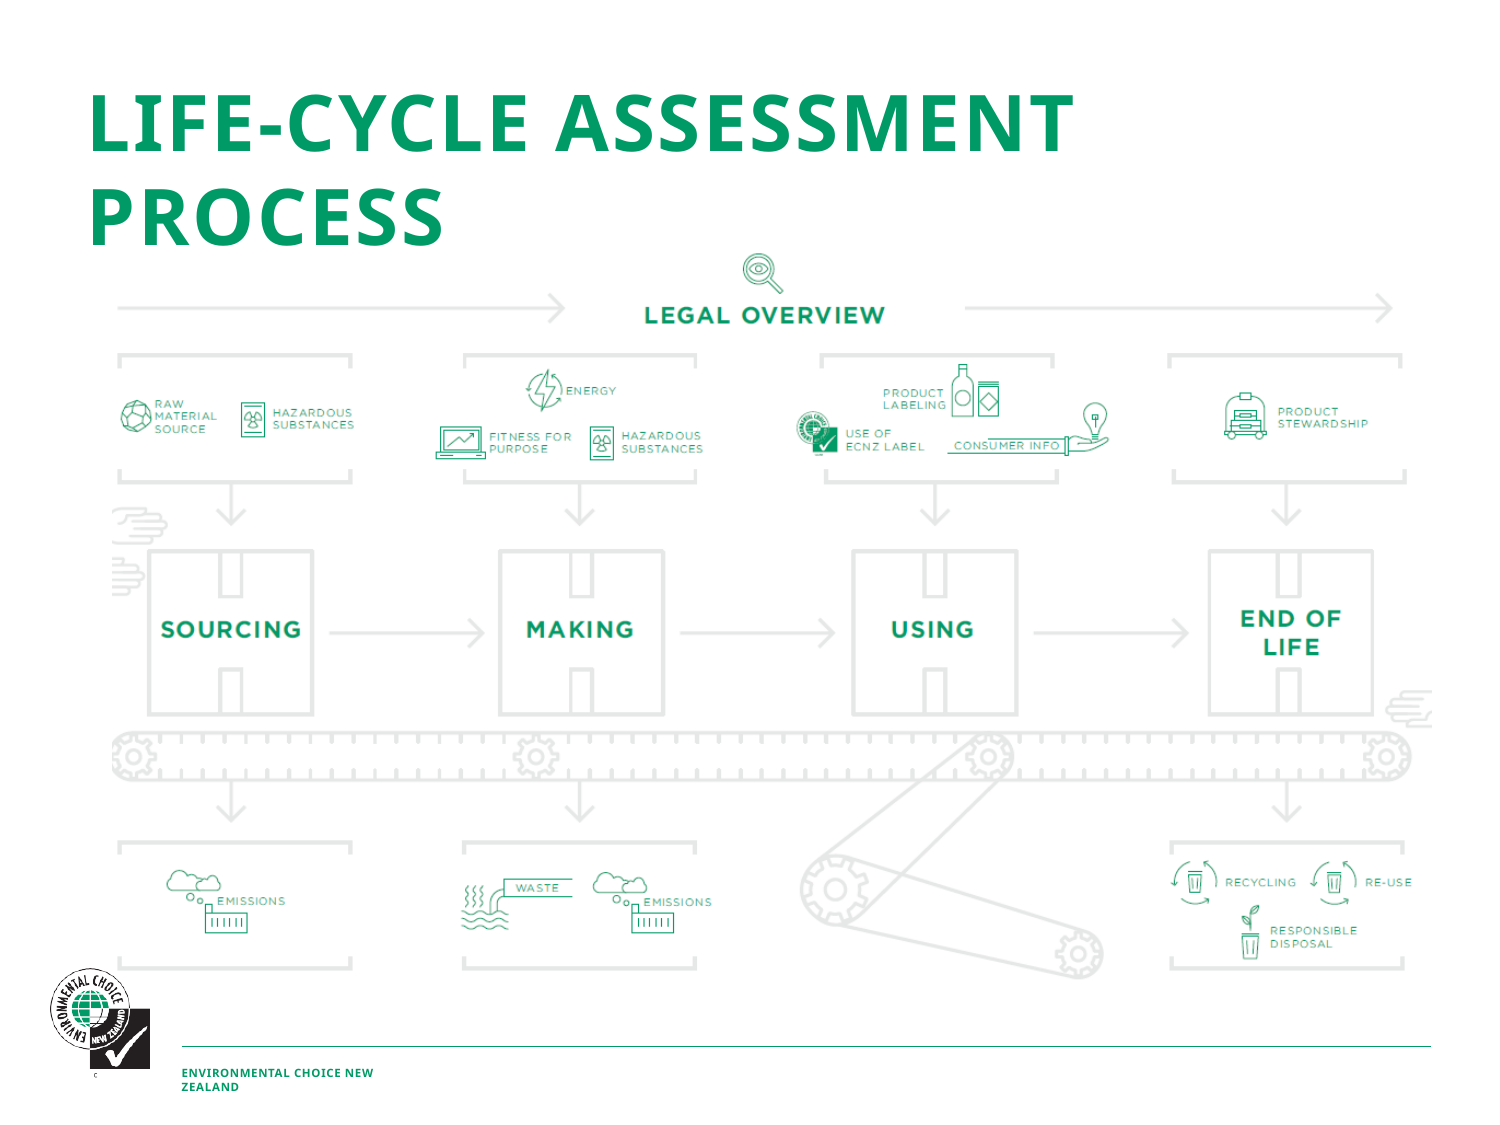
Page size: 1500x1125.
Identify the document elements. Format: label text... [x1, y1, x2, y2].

picture [112, 225, 1432, 998]
text_box [50, 968, 150, 1069]
title LIFE-CYCLE ASSESSMENT PROCESS [86, 73, 1213, 263]
footer ENVIRONMENTAL CHOICE NEW ZEALAND [179, 1063, 429, 1125]
